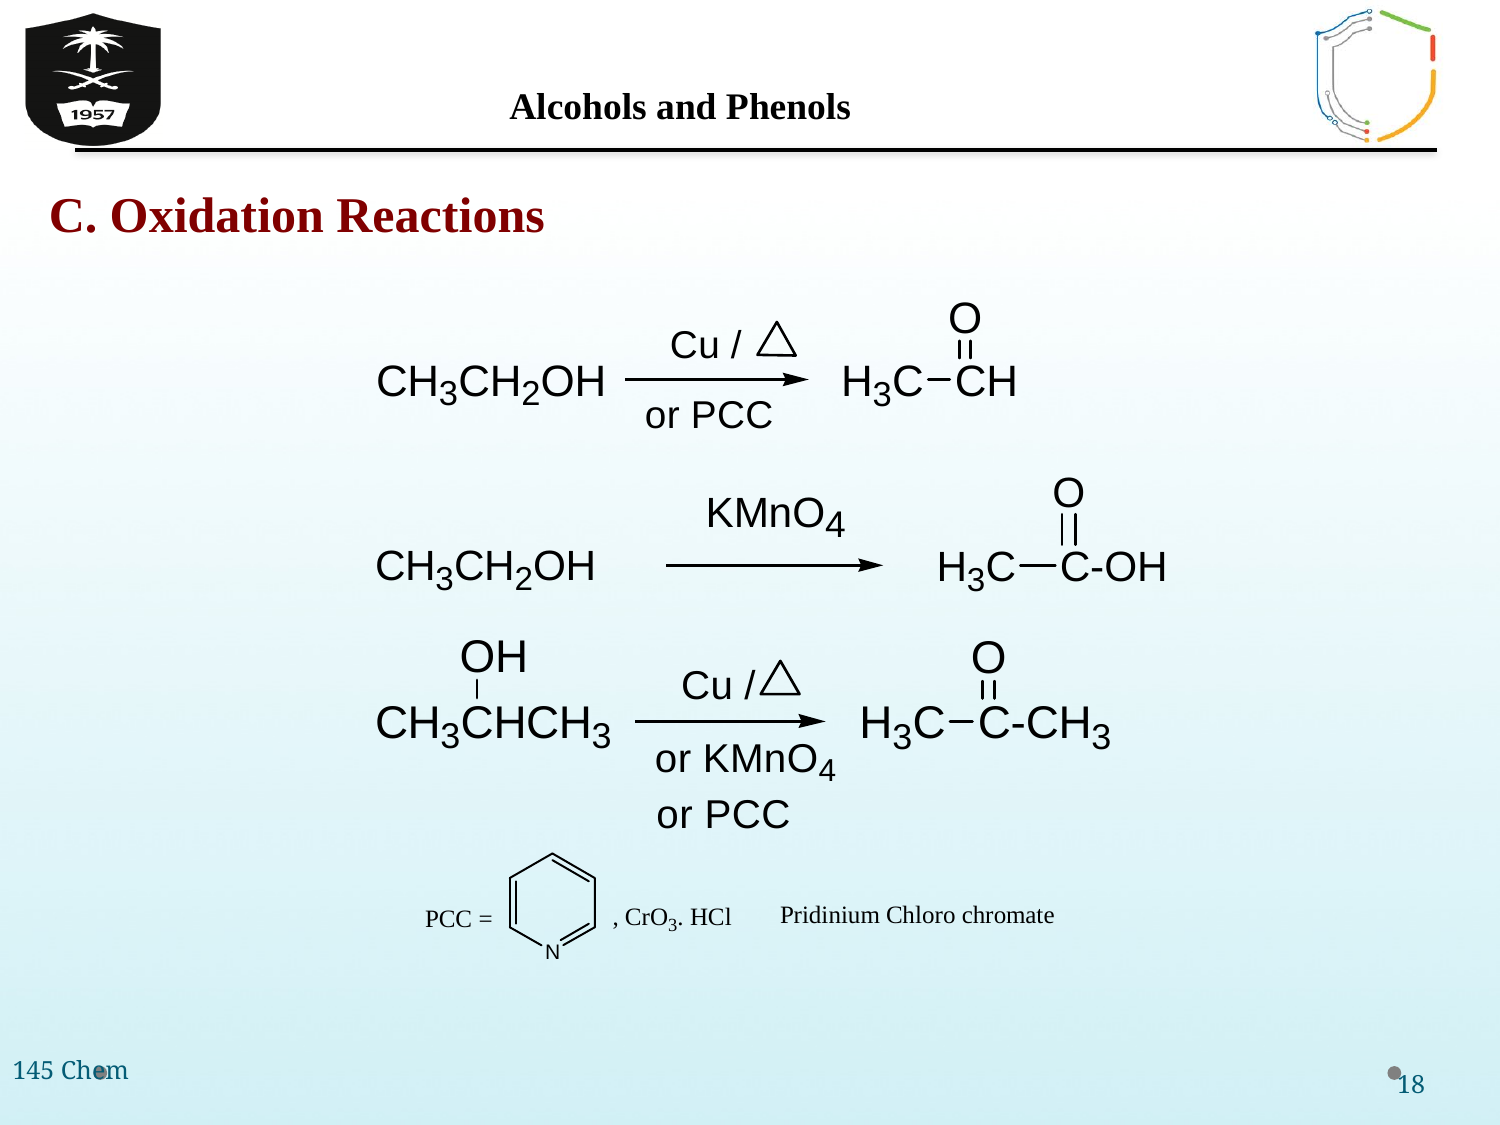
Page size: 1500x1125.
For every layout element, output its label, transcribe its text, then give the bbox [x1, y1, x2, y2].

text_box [374, 474, 1168, 592]
text_box C. Oxidation Reactions [33, 174, 560, 250]
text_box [374, 637, 1112, 838]
text_box 18 [1299, 1042, 1425, 1103]
picture [0, 0, 1500, 1125]
text_box 145 Chem [12, 1024, 563, 1085]
text_box Alcohols and Phenols [494, 74, 866, 135]
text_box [424, 849, 1055, 960]
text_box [375, 299, 1018, 438]
